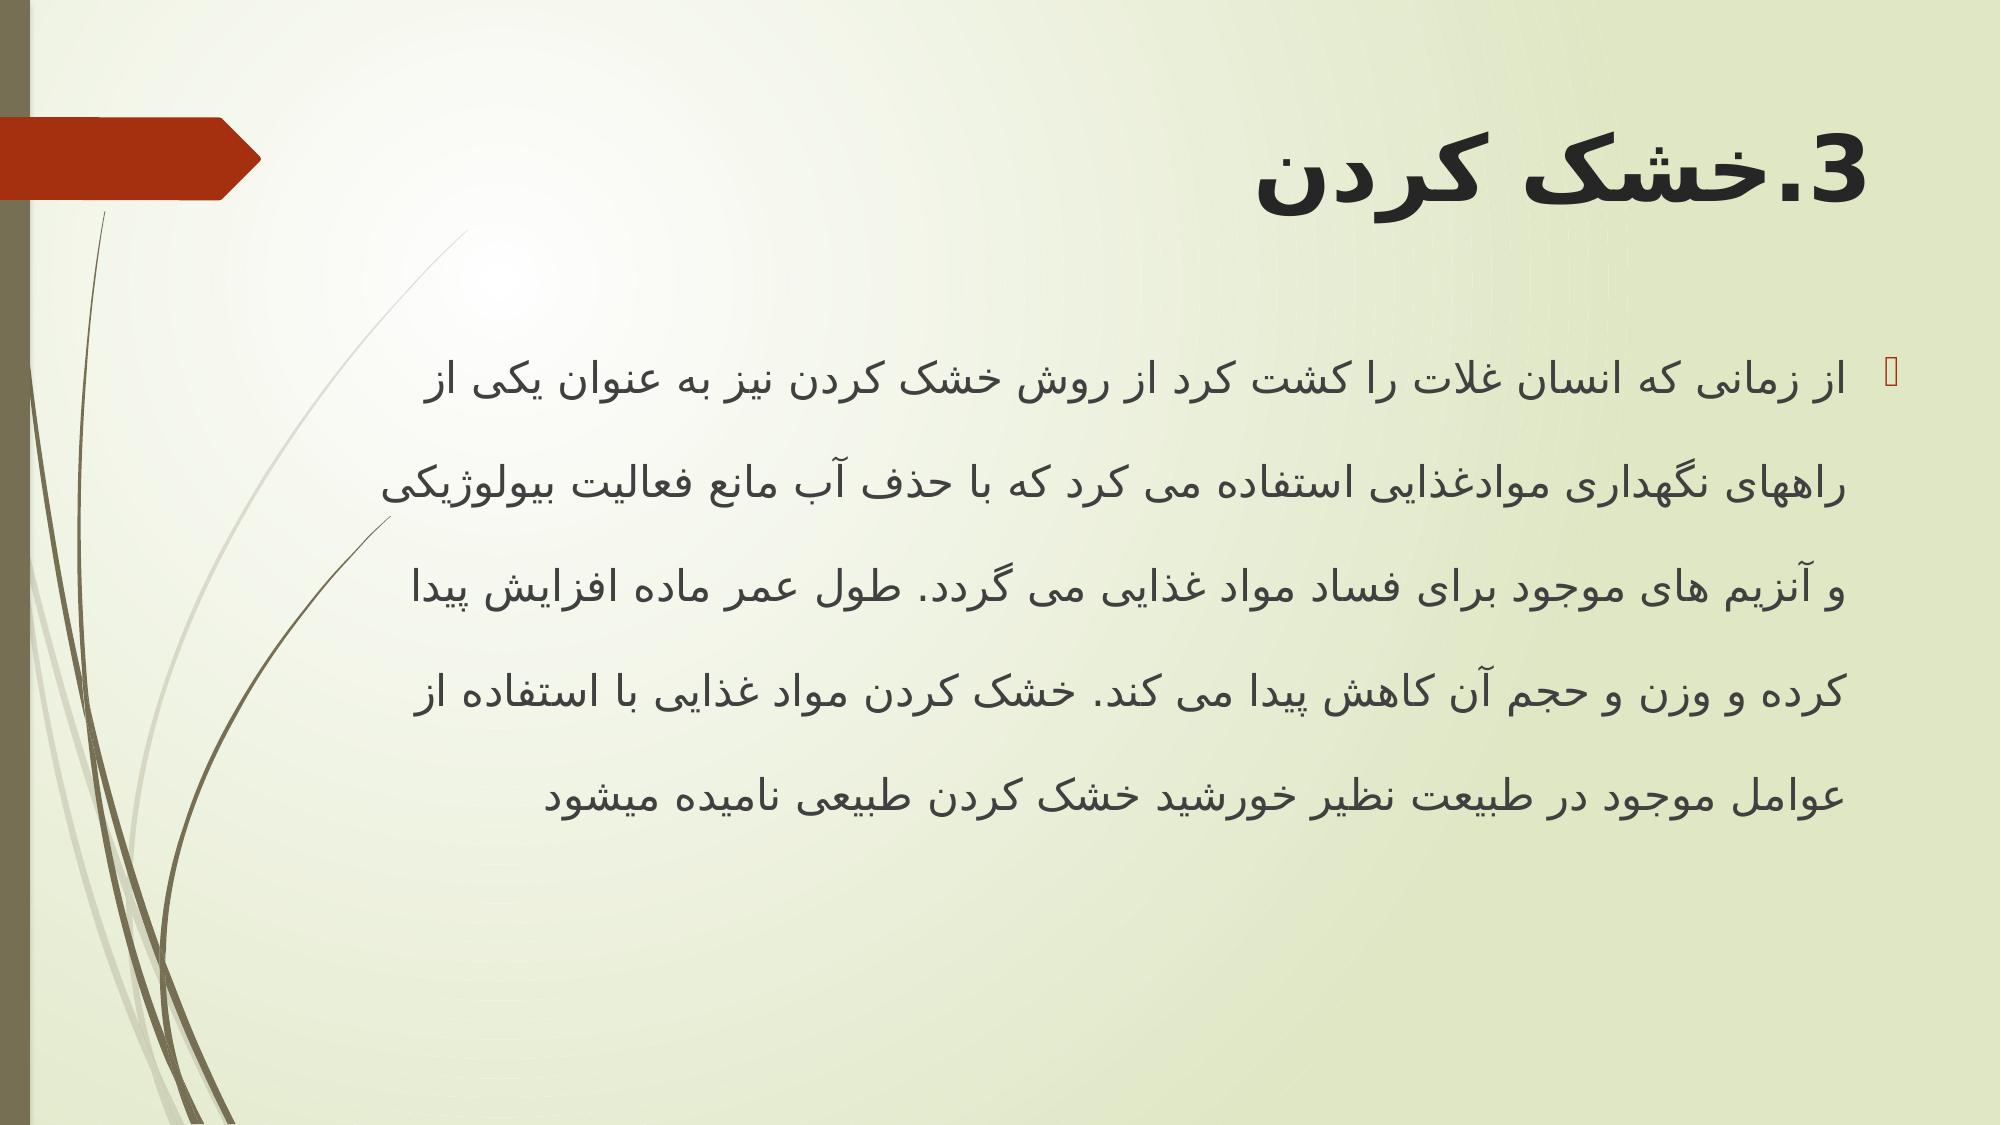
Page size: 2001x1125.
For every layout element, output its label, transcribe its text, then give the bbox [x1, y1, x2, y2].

title 3.خشک کردن [425, 102, 1888, 290]
list از زمانی که انسان غلات را کشت کرد از روش خشک کردن نیز به عنوان یکی از راههای نگهداری موادغذایی استفاده می کرد که با حذف آب مانع فعالیت بیولوژیکی و آنزیم های موجود برای فساد مواد غذایی می گردد. طول عمر ماده افزایش پیدا کرده و وزن و حجم آن کاهش پیدا می کند. خشک کردن مواد غذایی با استفاده از عوامل موجود در طبیعت نظیر خورشید خشک کردن طبیعی نامیده میشود [349, 290, 1913, 910]
